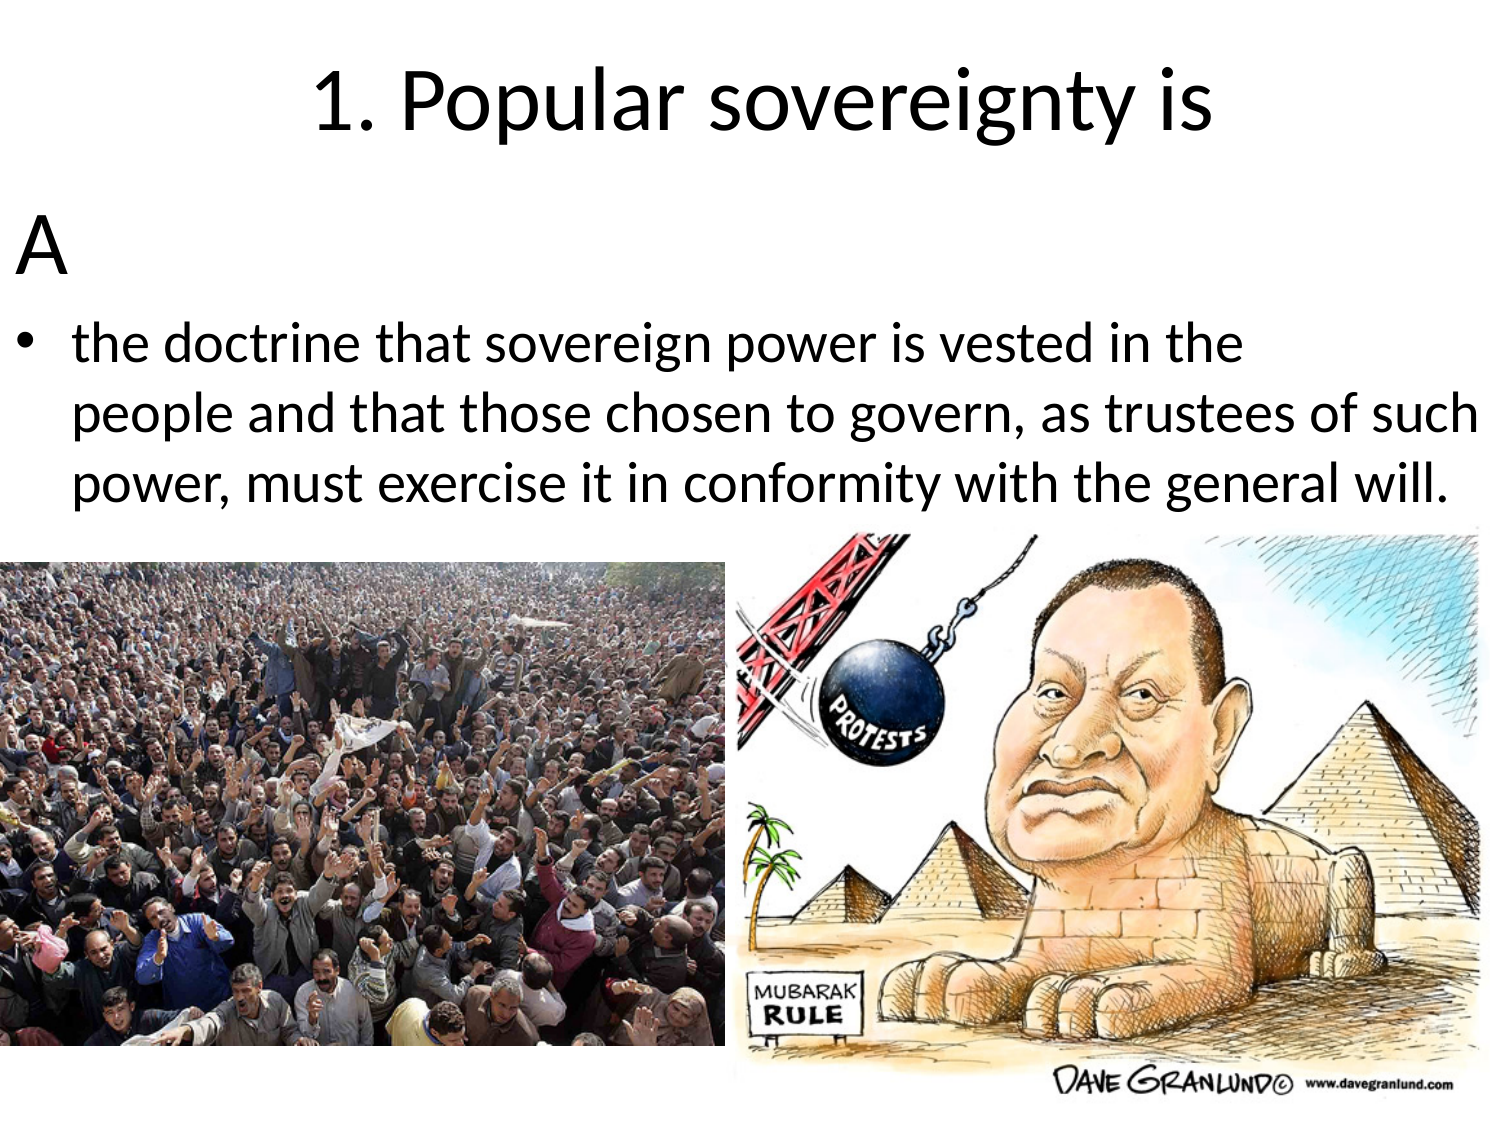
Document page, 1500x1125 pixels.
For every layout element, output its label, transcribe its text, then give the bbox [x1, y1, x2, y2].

list A the doctrine that sovereign power is vested in the people and that those chosen to govern, as trustees of such power, must exercise it in conformity with the general will. [0, 174, 1500, 560]
picture [0, 524, 1500, 1125]
title 1. Popular sovereignty is [87, 0, 1438, 174]
